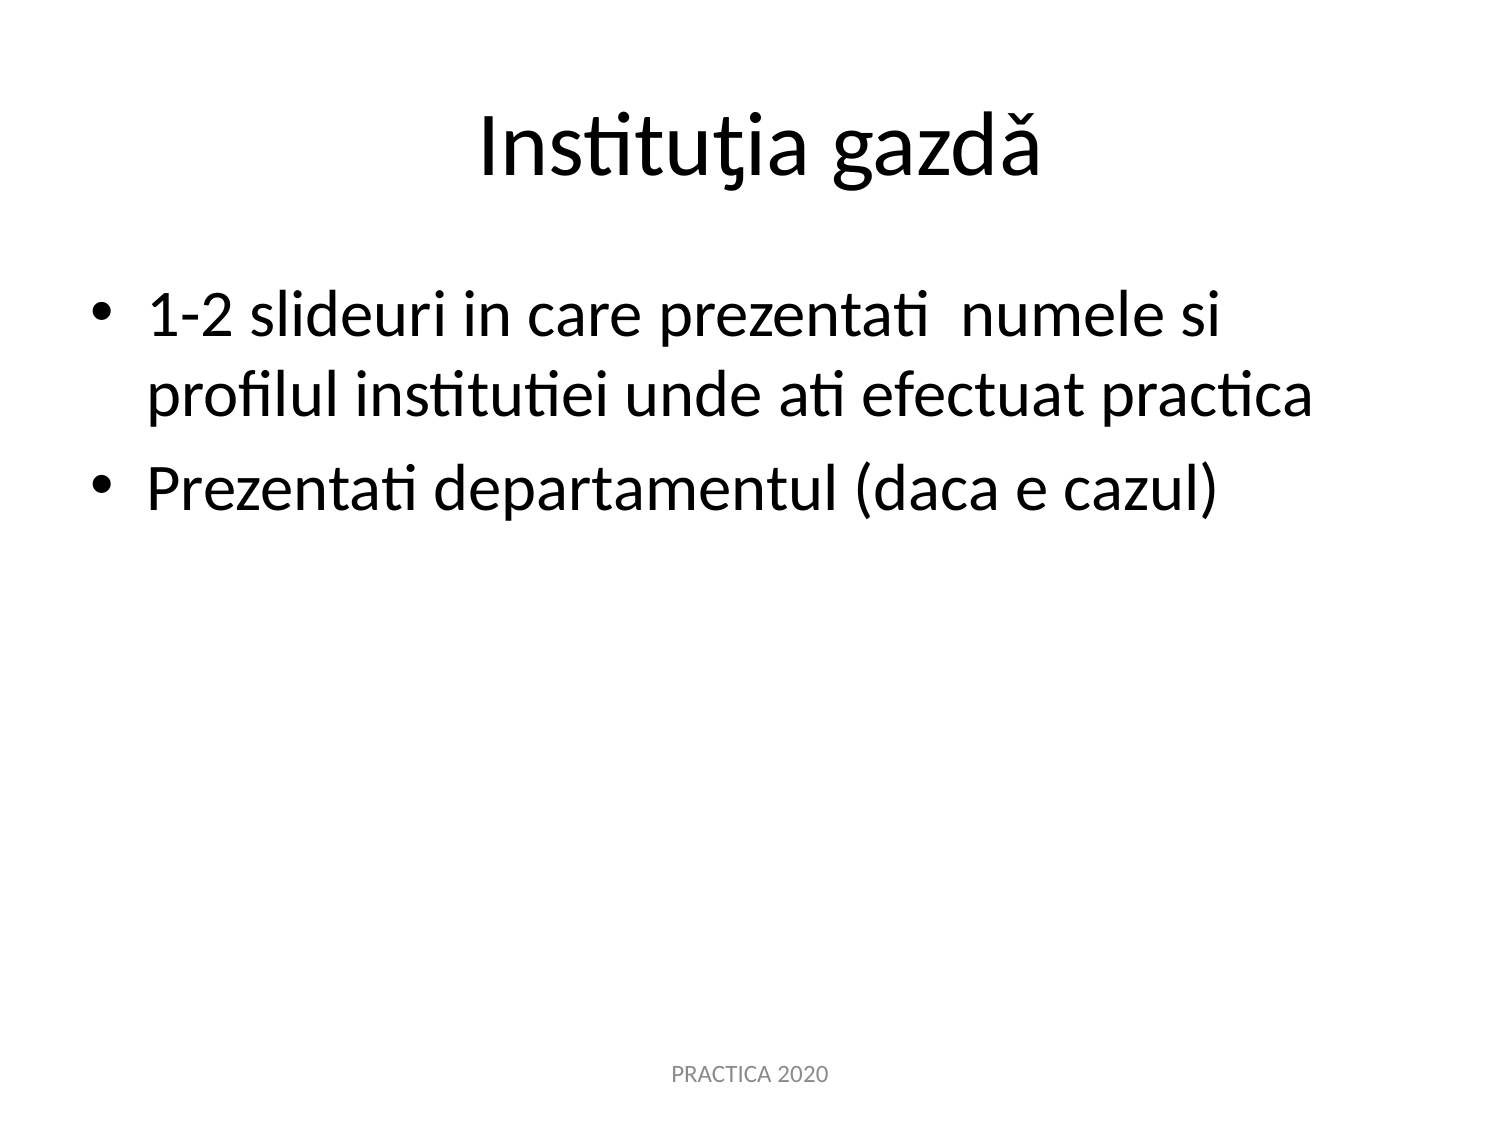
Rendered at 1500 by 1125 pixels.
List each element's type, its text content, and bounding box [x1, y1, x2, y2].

list 1-2 slideuri in care prezentati numele si profilul institutiei unde ati efectuat practica Prezentati departamentul (daca e cazul) [75, 262, 1425, 1005]
title Instituƫia gazdǎ [75, 45, 1425, 233]
footer PRACTICA 2020 [512, 1042, 988, 1103]
